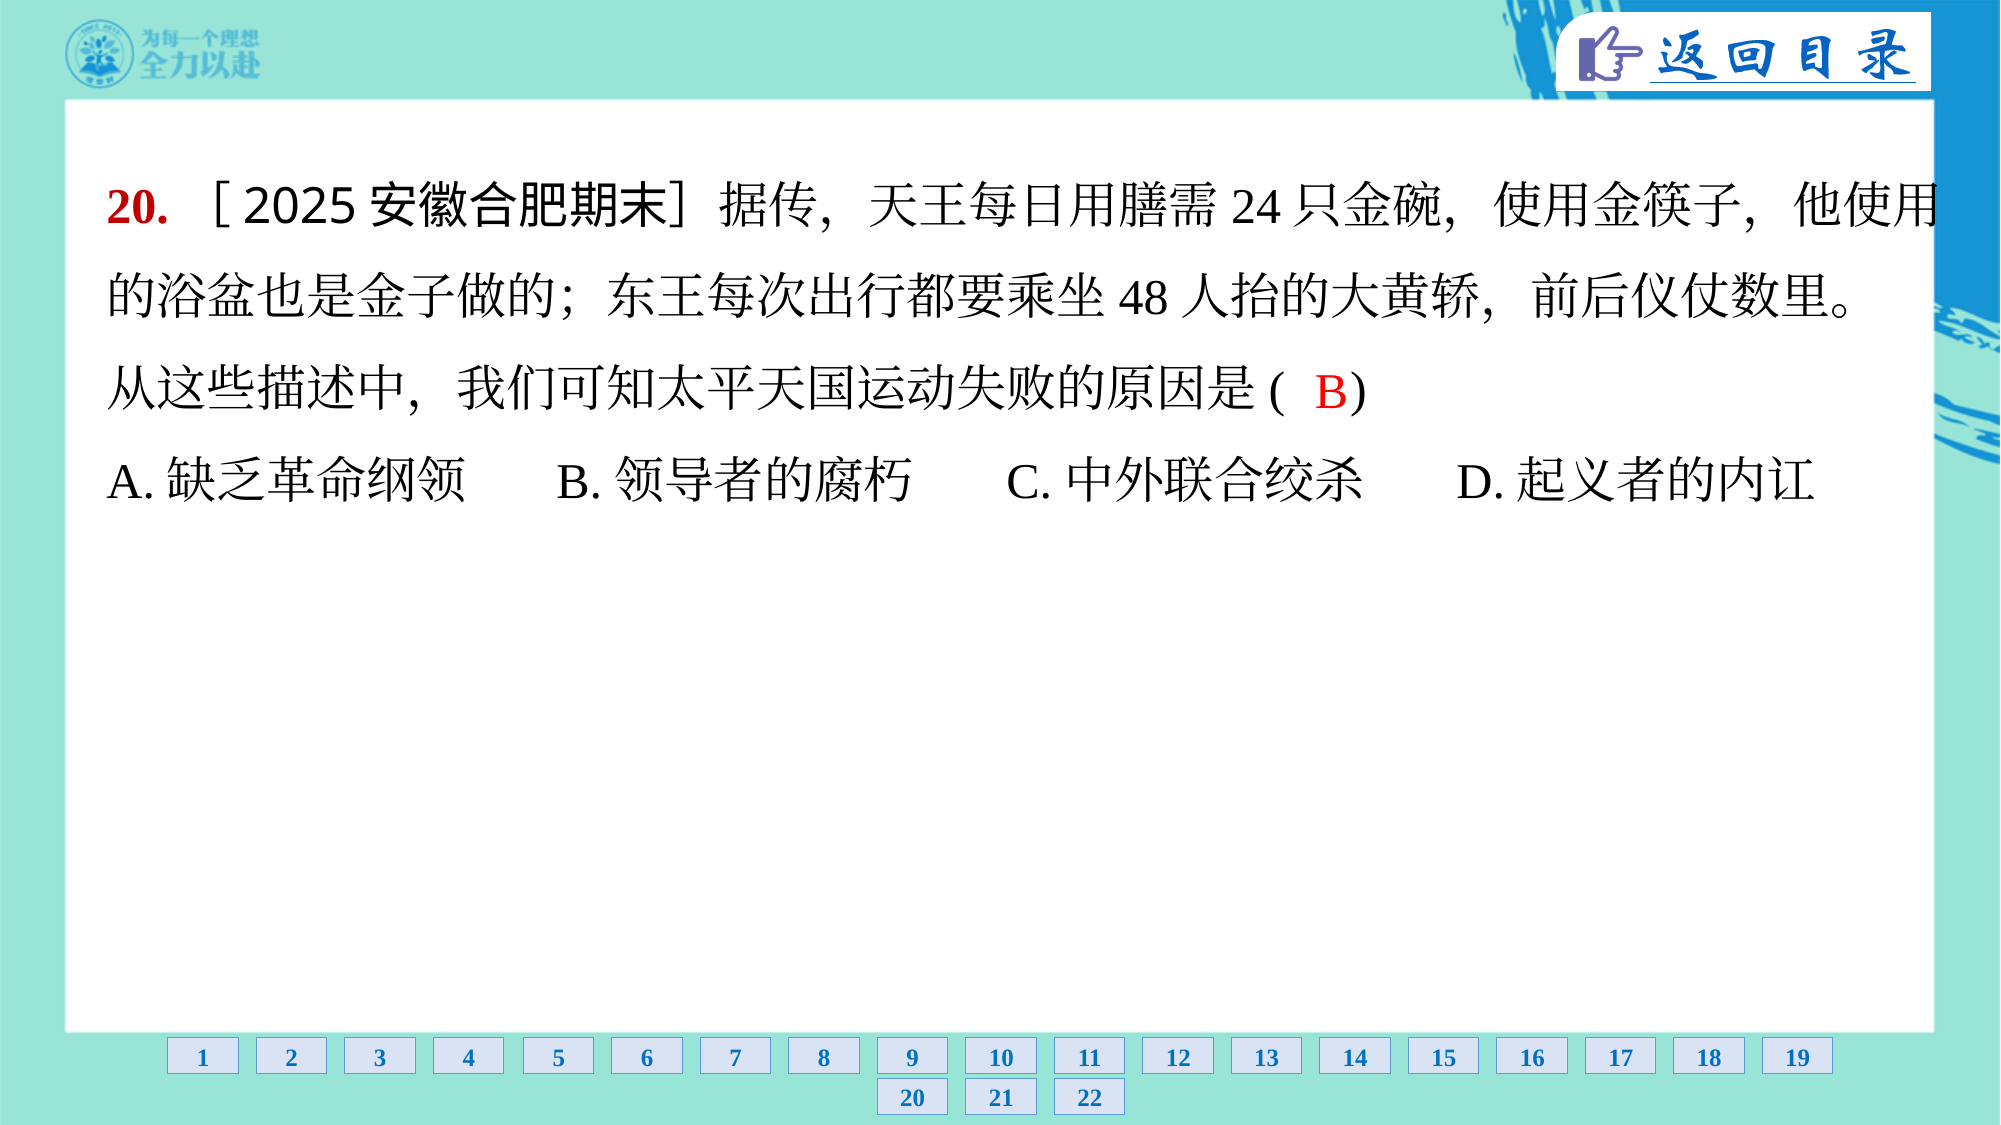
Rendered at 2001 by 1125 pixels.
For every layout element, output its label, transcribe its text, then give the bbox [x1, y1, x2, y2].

text_box 20.［2025安徽合肥期末］据传，天王每日用膳需24只金碗，使用金筷子，他使用 的浴盆也是金子做的；东王每次出行都要乘坐48人抬的大黄轿，前后仪仗数里。 从这些描述中，我们可知太平天国运动失败的原因是( ) [106, 141, 1895, 417]
text_box A.缺乏革命纲领 B.领导者的腐朽 C.中外联合绞杀 D.起义者的内讧 [106, 420, 1895, 509]
text_box B [1296, 326, 1367, 419]
picture [0, 0, 2000, 1125]
